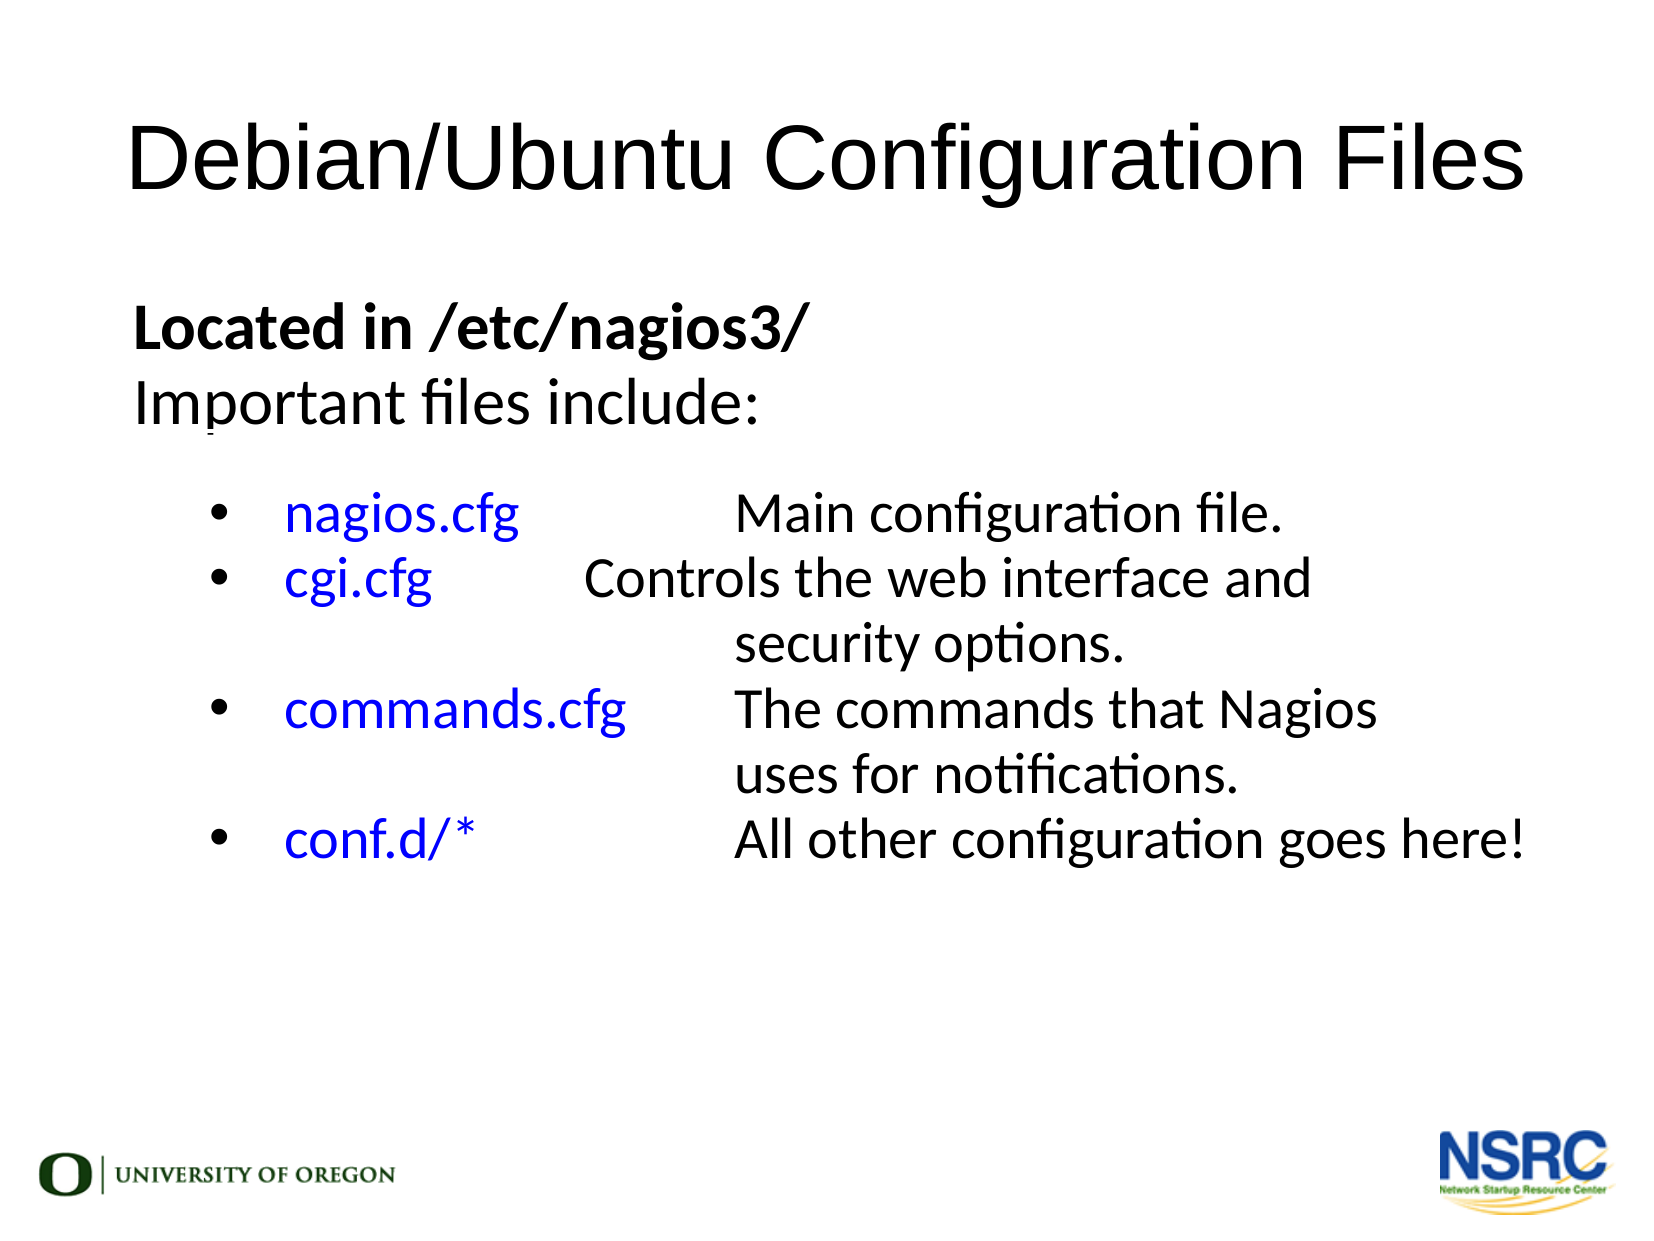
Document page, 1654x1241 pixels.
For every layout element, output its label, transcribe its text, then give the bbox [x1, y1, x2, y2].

text_box Debian/Ubuntu Configuration Files [82, 49, 1571, 257]
text_box Located in /etc/nagios3/ Important files include: nagios.cfg Main configuration file. cgi.cfg Controls the web interface and security options. commands.cfg The commands that Nagios uses for notifications. conf.d/* All other configuration goes here! [115, 285, 1613, 1186]
picture [37, 1151, 397, 1198]
picture [1440, 1130, 1616, 1215]
